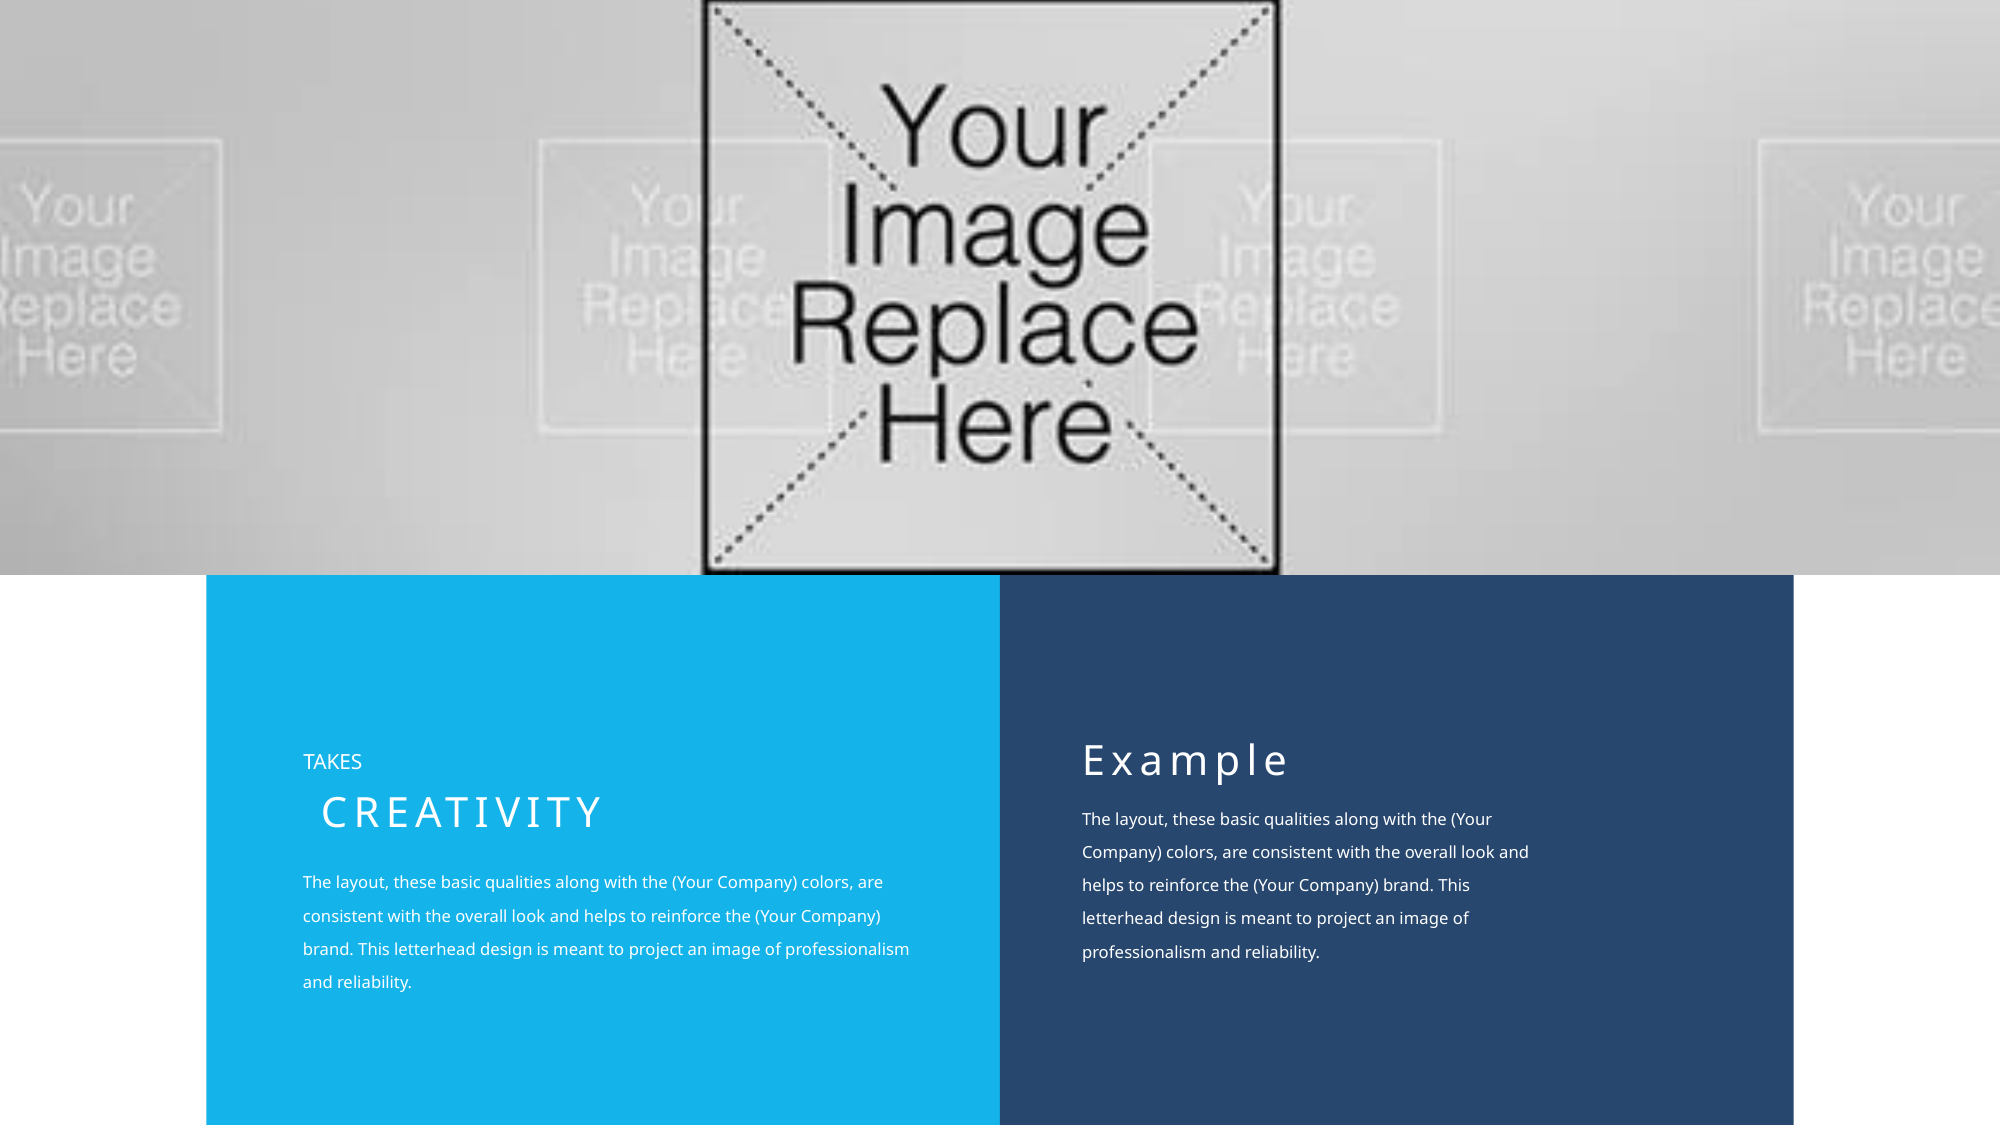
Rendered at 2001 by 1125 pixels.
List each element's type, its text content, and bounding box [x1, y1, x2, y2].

text_box CREATIVITY [288, 788, 601, 834]
picture [0, 0, 2000, 575]
text_box TAKES [288, 742, 378, 780]
text_box [206, 575, 999, 1125]
text_box [999, 575, 1794, 1125]
text_box The layout, these basic qualities along with the (Your Company) colors, are consistent with the overall look and helps to reinforce the (Your Company) brand. This letterhead design is meant to project an image of professionalism and reliability. [1082, 713, 1541, 1044]
text_box The layout, these basic qualities along with the (Your Company) colors, are consistent with the overall look and helps to reinforce the (Your Company) brand. This letterhead design is meant to project an image of professionalism and reliability. [302, 807, 918, 1044]
